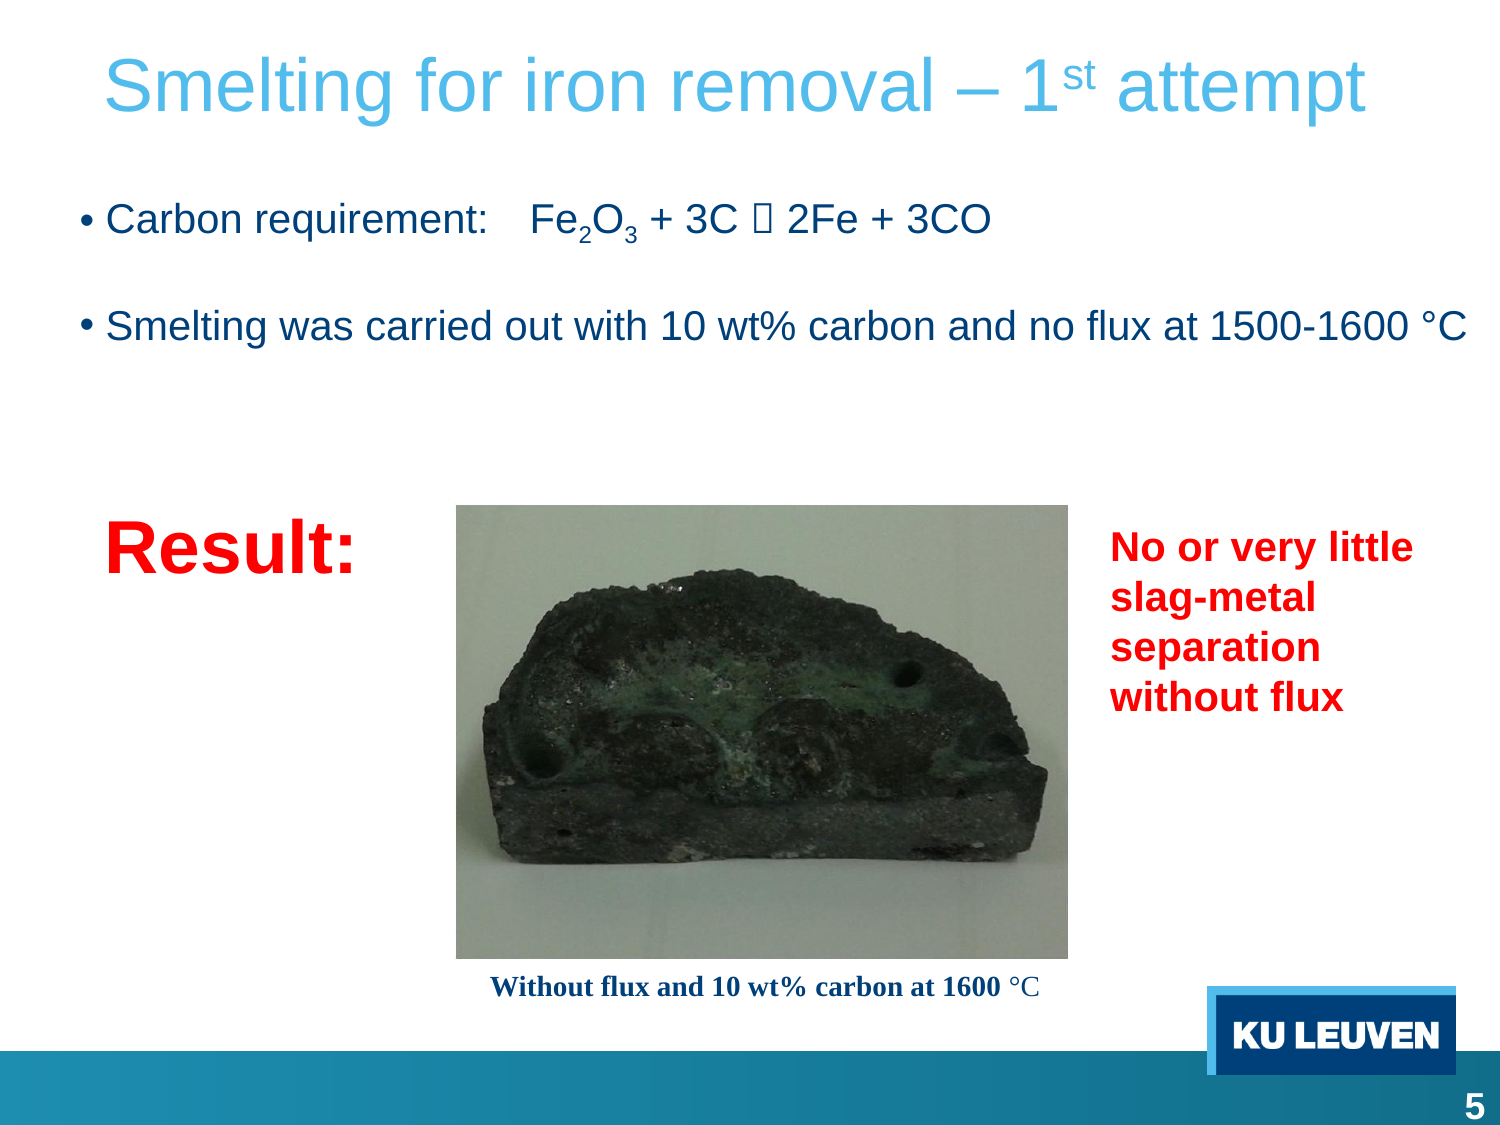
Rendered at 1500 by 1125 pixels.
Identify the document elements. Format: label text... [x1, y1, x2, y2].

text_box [88, 491, 1500, 1011]
text_box 5 [1376, 1074, 1500, 1125]
text_box Carbon requirement: Fe2O3 + 3C  2Fe + 3CO Smelting was carried out with 10 wt% carbon and no flux at 1500-1600 °C [64, 184, 1500, 519]
text_box Smelting for iron removal – 1st attempt [88, 29, 1456, 178]
picture [1207, 1011, 1456, 1075]
